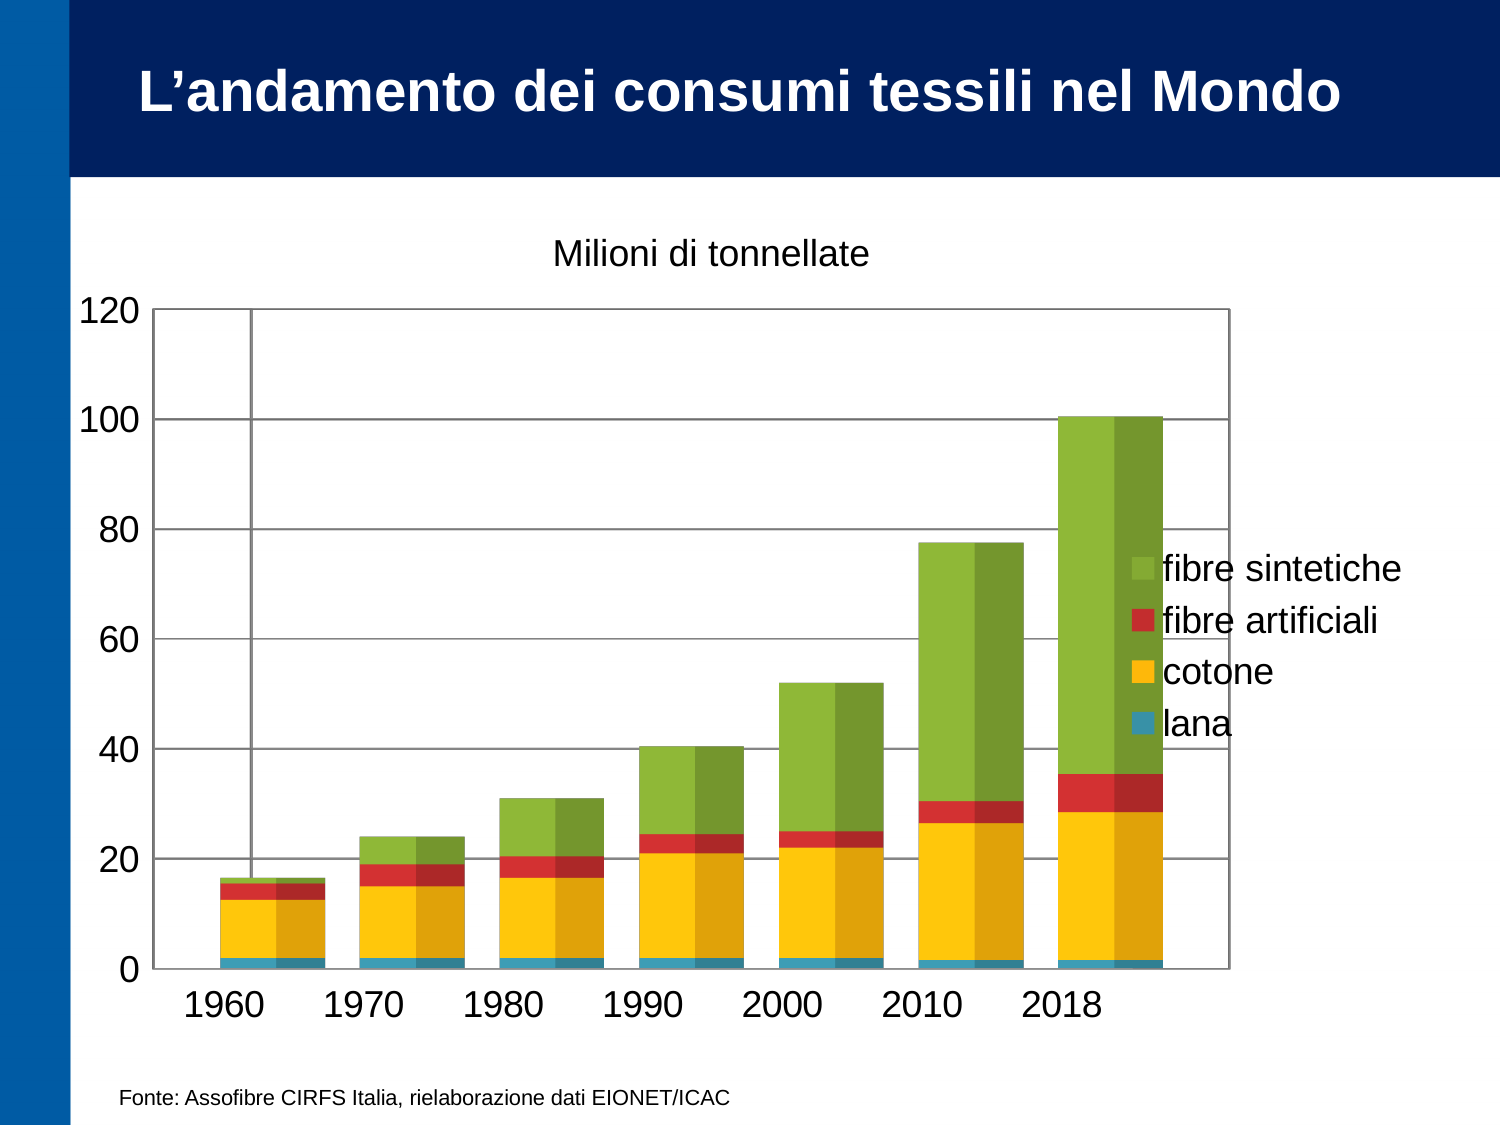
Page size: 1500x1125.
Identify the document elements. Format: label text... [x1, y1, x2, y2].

text_box L’andamento dei consumi tessili nel Mondo [123, 45, 1500, 131]
text_box Milioni di tonnellate [537, 221, 935, 271]
text_box Fonte: Assofibre CIRFS Italia, rielaborazione dati EIONET/ICAC [103, 1076, 1443, 1118]
text_box [69, 0, 1500, 178]
chart [45, 273, 1500, 1042]
picture [0, 0, 1500, 1125]
